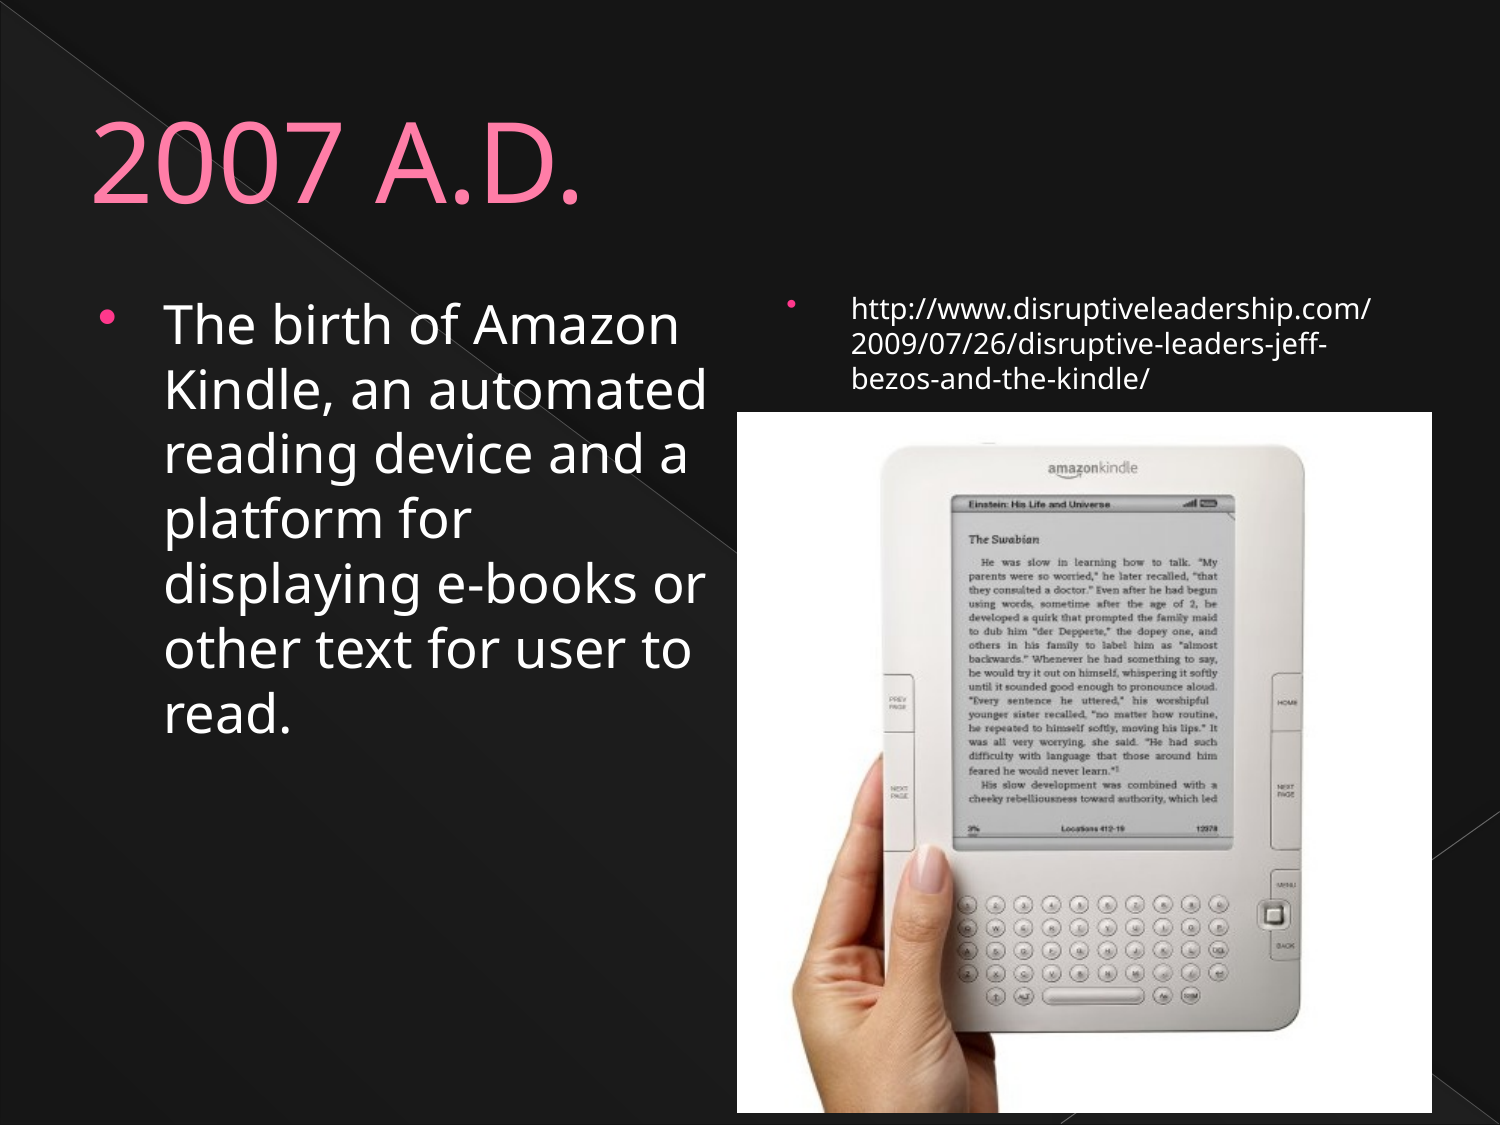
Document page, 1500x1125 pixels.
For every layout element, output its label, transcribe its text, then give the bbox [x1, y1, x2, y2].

title 2007 A.D. [75, 43, 1425, 274]
picture [737, 412, 1432, 1113]
list http://www.disruptiveleadership.com/2009/07/26/disruptive-leaders-jeff-bezos-and-the-kindle/ [762, 282, 1425, 399]
list The birth of Amazon Kindle, an automated reading device and a platform for displaying e-books or other text for user to read. [75, 282, 738, 1025]
